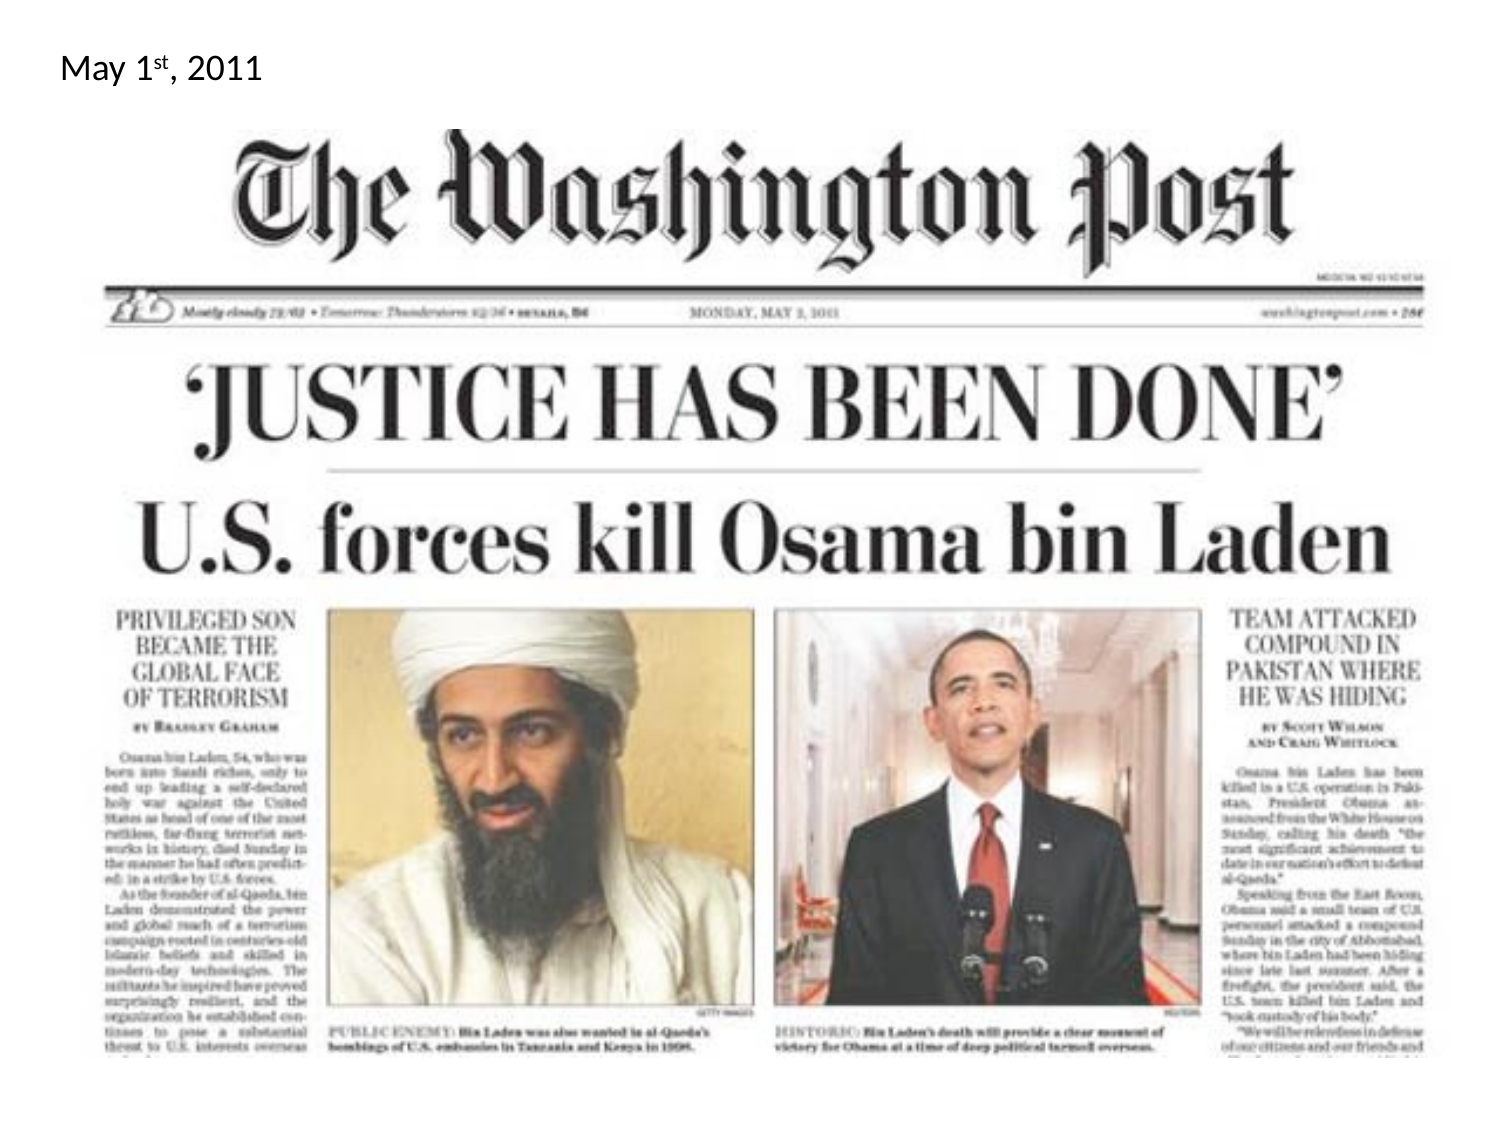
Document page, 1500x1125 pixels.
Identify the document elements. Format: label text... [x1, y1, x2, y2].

text_box May 1st, 2011 [45, 35, 439, 96]
picture [44, 129, 1476, 1058]
